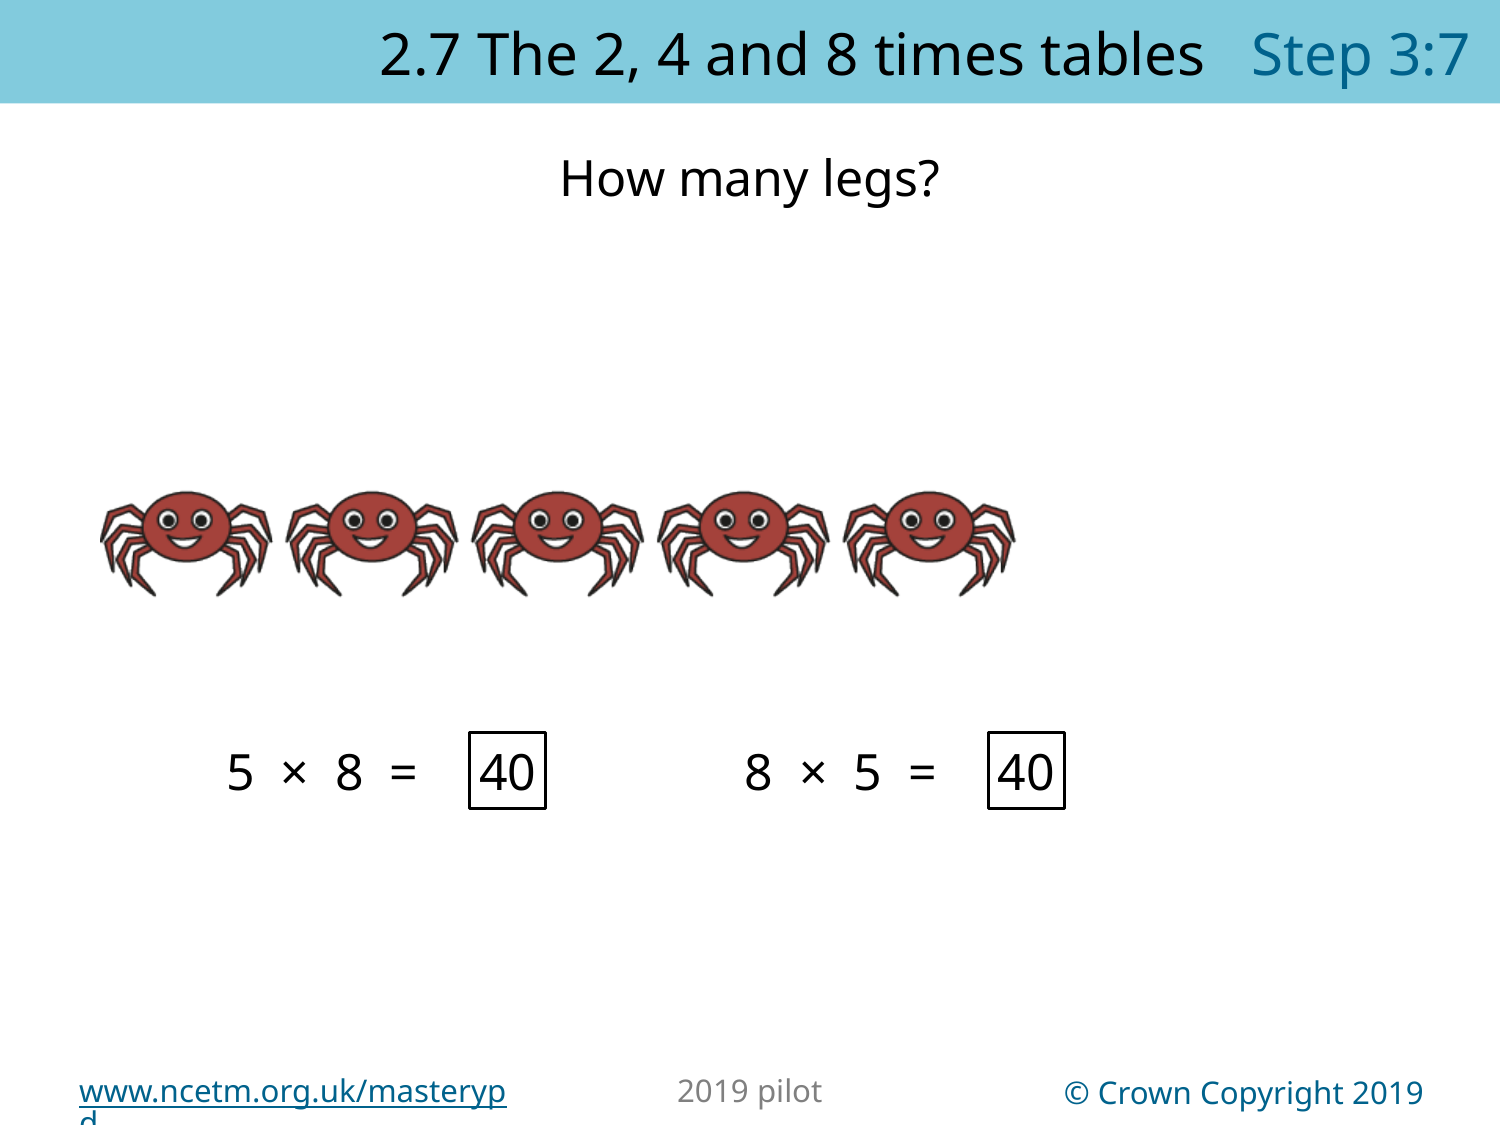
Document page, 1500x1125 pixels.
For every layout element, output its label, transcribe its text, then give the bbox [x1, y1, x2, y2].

list 2.7 The 2, 4 and 8 times tables Step 3:7 [0, 0, 1500, 104]
text_box 40 [982, 732, 1070, 808]
picture [100, 469, 1387, 609]
text_box 8 × 5 = [729, 732, 953, 808]
text_box 40 [464, 732, 552, 808]
text_box How many legs? [545, 139, 955, 215]
text_box 5 × 8 = [211, 732, 434, 808]
